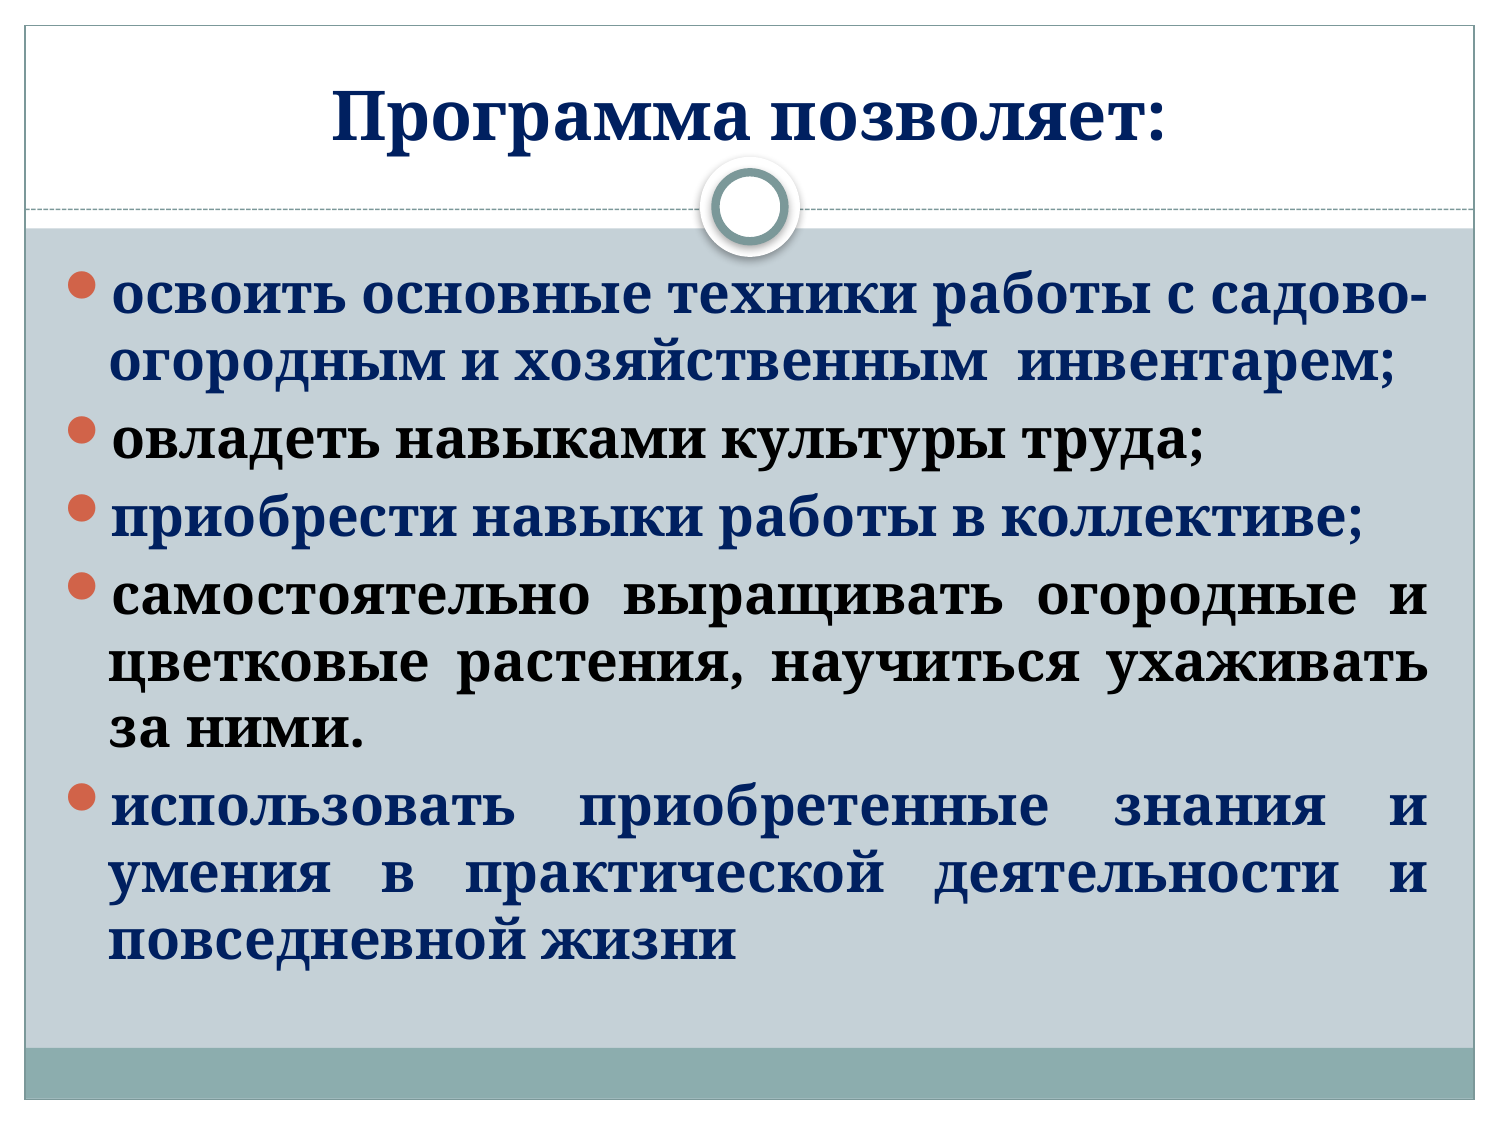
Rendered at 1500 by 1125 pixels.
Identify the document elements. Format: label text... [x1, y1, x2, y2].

title Программа позволяет: [49, 37, 1450, 162]
list освоить основные техники работы с садово-огородным и хозяйственным инвентарем; овладеть навыками культуры труда; приобрести навыки работы в коллективе; самостоятельно выращивать огородные и цветковые растения, научиться ухаживать за ними. использовать приобретенные знания и умения в практической деятельности и повседневной жизни [49, 250, 1445, 1001]
